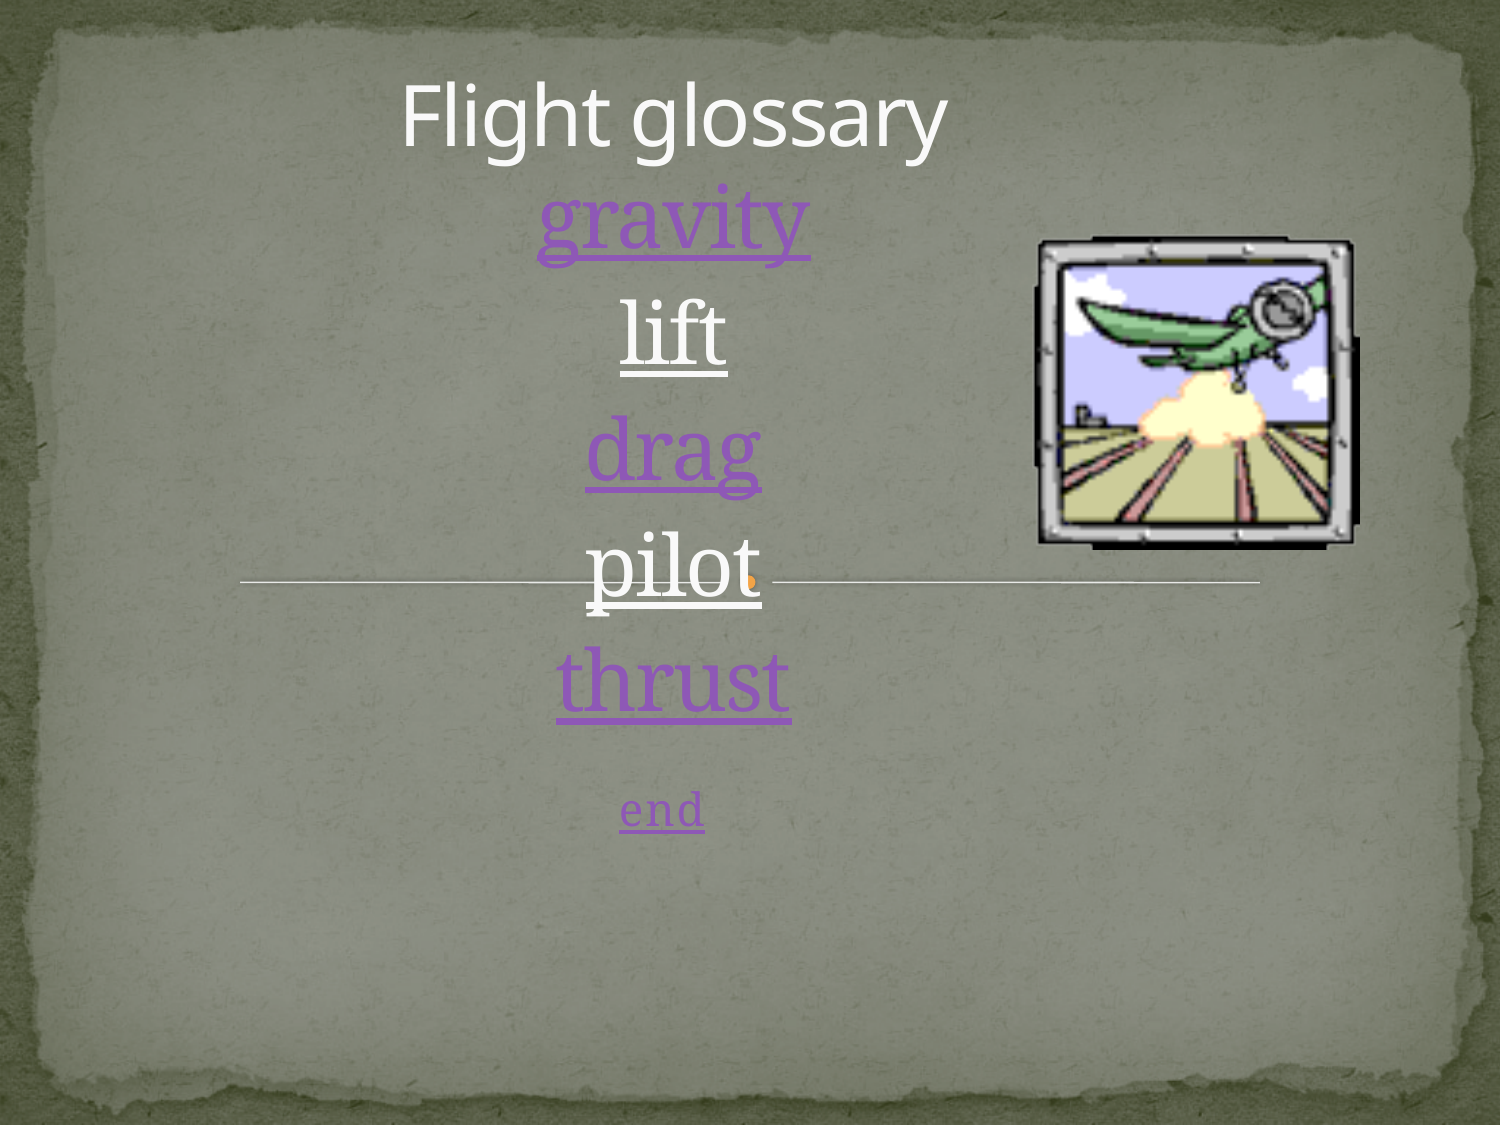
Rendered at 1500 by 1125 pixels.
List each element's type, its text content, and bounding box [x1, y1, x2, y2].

subtitle end [574, 773, 750, 830]
picture [1031, 233, 1360, 550]
title Flight glossary gravity lift drag pilot thrust [281, 46, 1067, 750]
